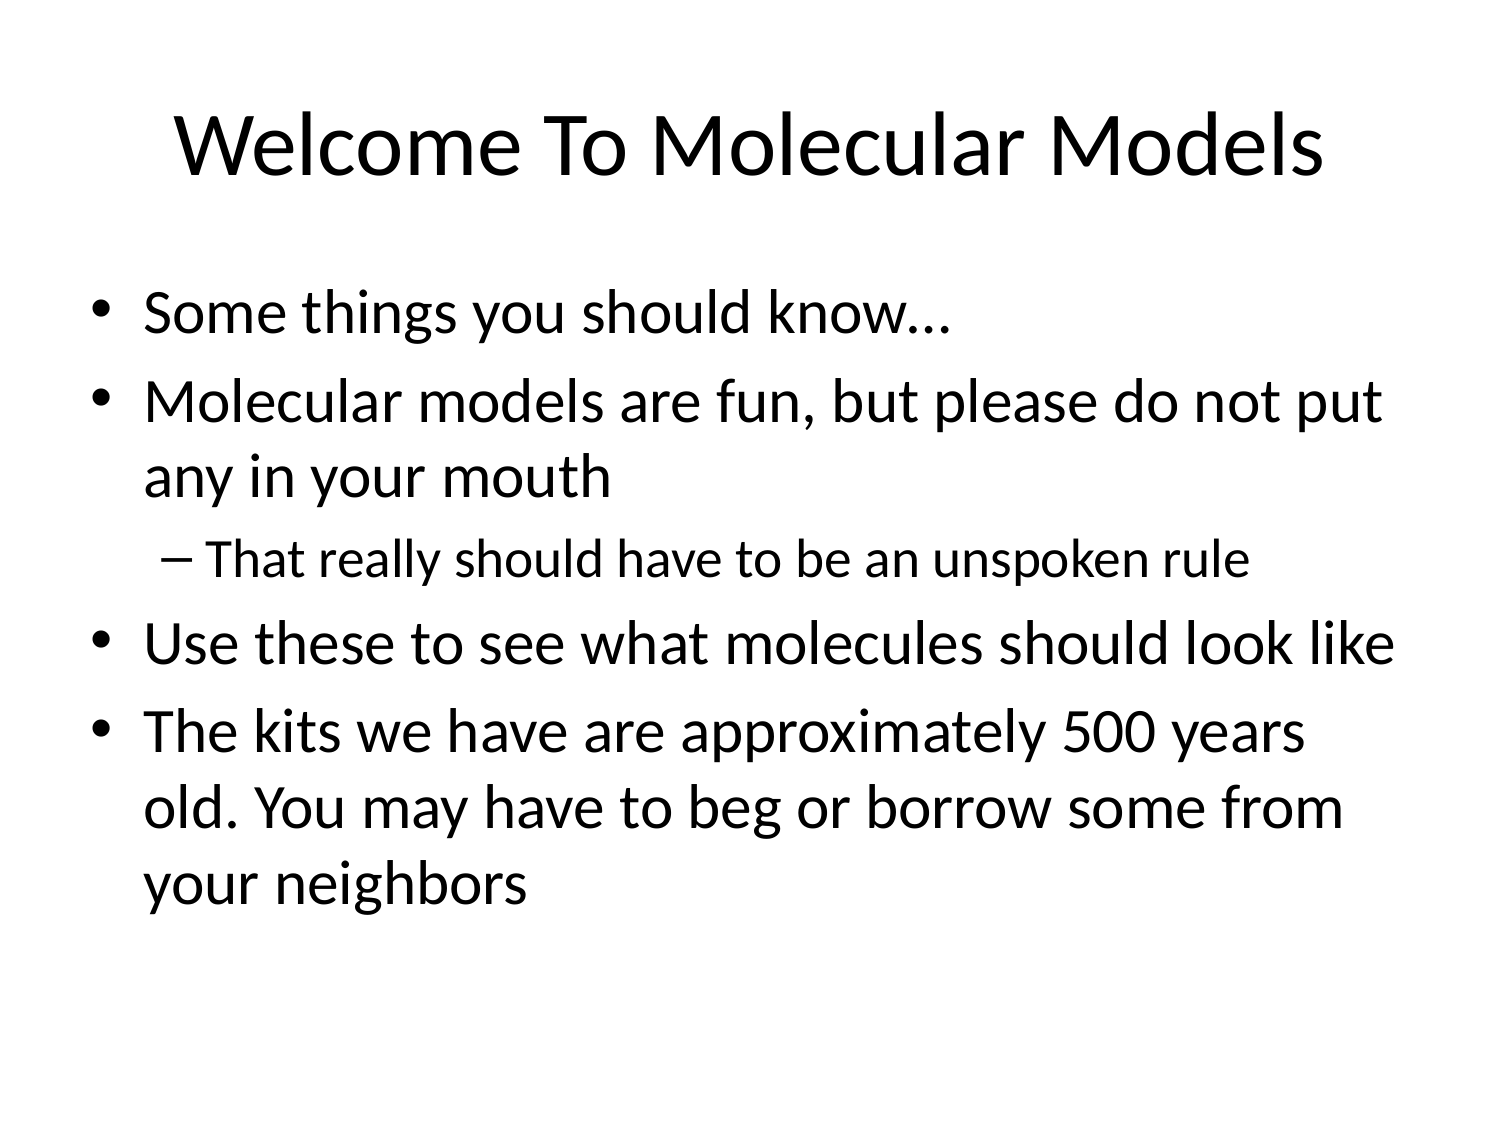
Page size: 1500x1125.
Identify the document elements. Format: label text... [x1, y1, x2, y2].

title Welcome To Molecular Models [75, 45, 1425, 233]
list Some things you should know… Molecular models are fun, but please do not put any in your mouth That really should have to be an unspoken rule Use these to see what molecules should look like The kits we have are approximately 500 years old. You may have to beg or borrow some from your neighbors [75, 262, 1425, 1005]
